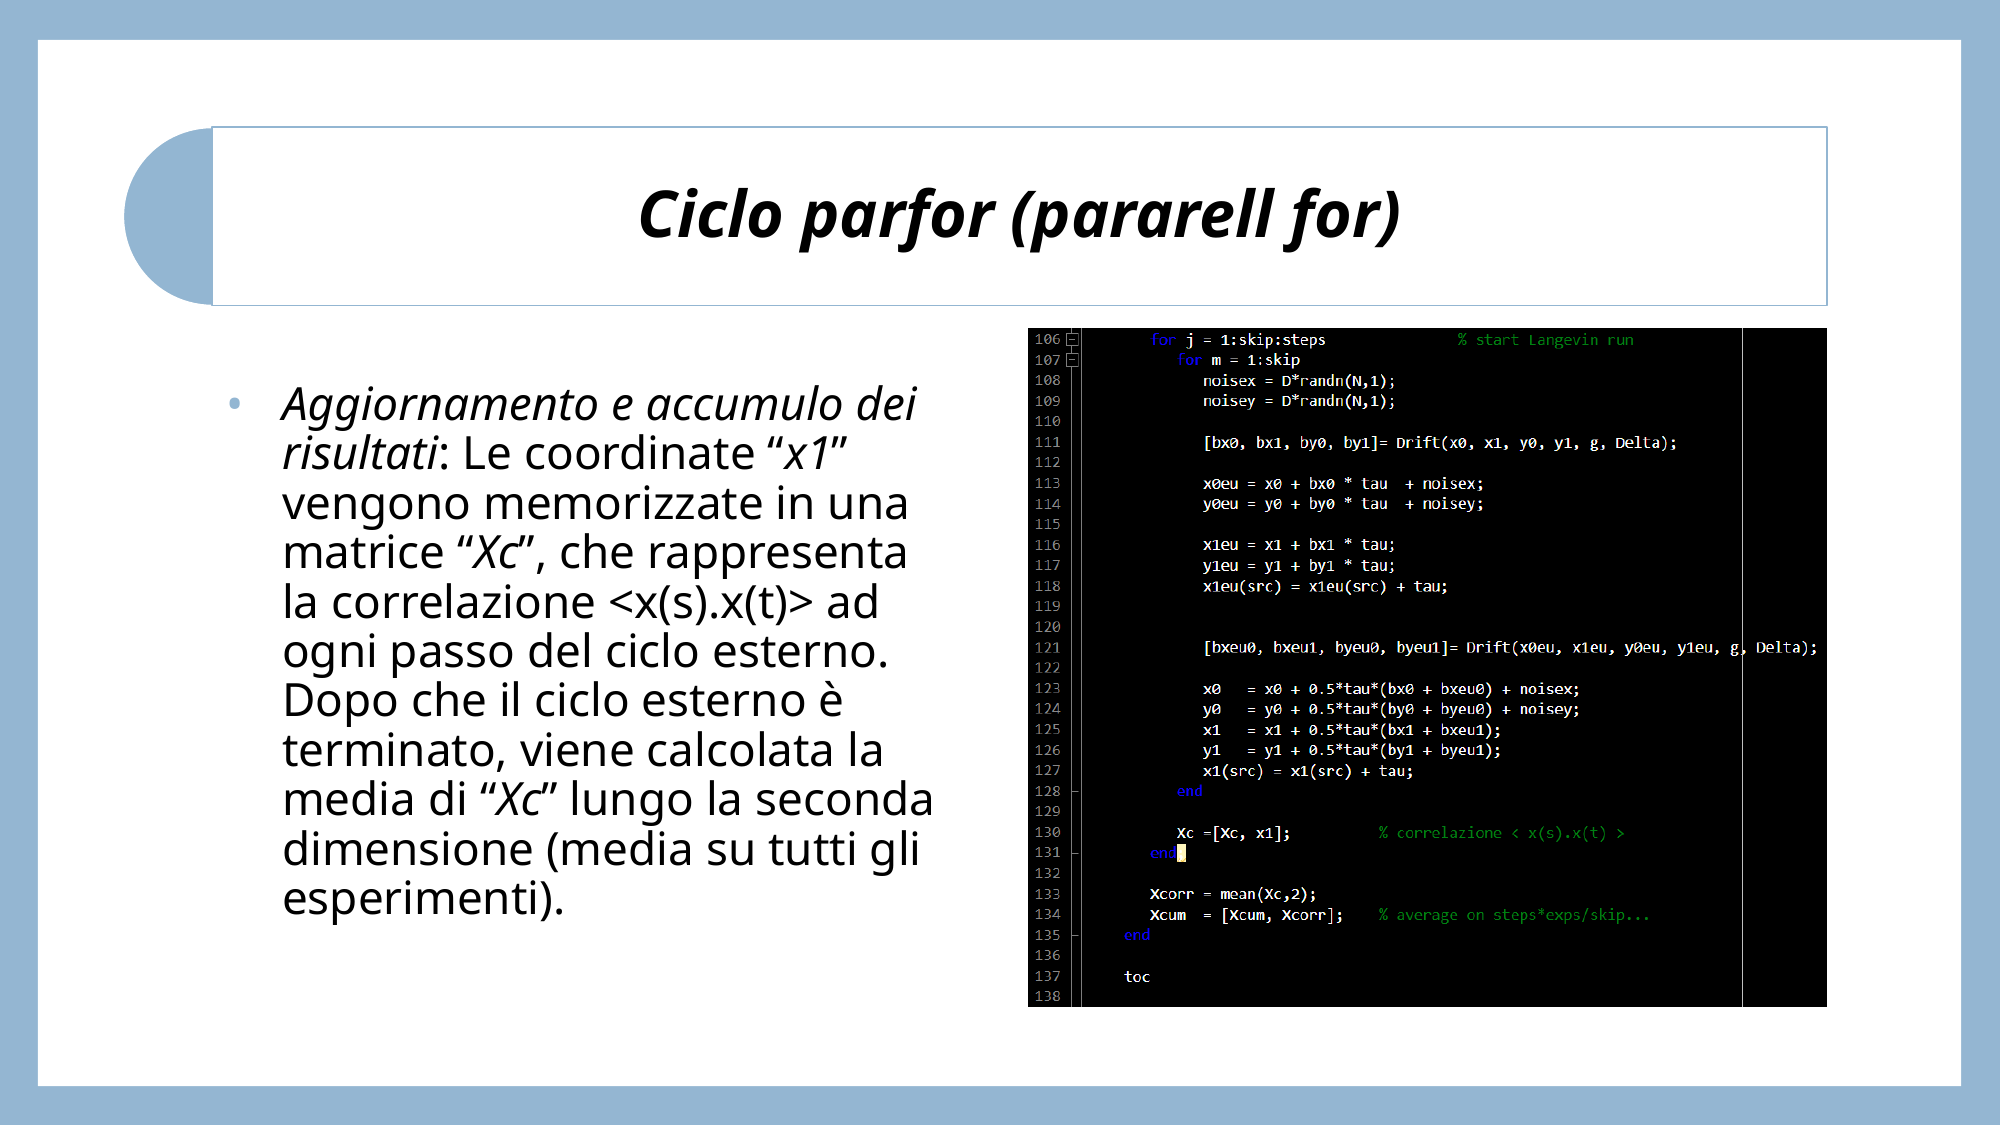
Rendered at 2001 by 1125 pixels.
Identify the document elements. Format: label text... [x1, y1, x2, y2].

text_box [122, 127, 1828, 306]
list Aggiornamento e accumulo dei risultati: Le coordinate “x1” vengono memorizzate in una matrice “Xc”, che rappresenta la correlazione <x(s).x(t)> ad ogni passo del ciclo esterno. Dopo che il ciclo esterno è terminato, viene calcolata la media di “Xc” lungo la seconda dimensione (media su tutti gli esperimenti). [191, 373, 972, 958]
picture [1027, 327, 1828, 1007]
